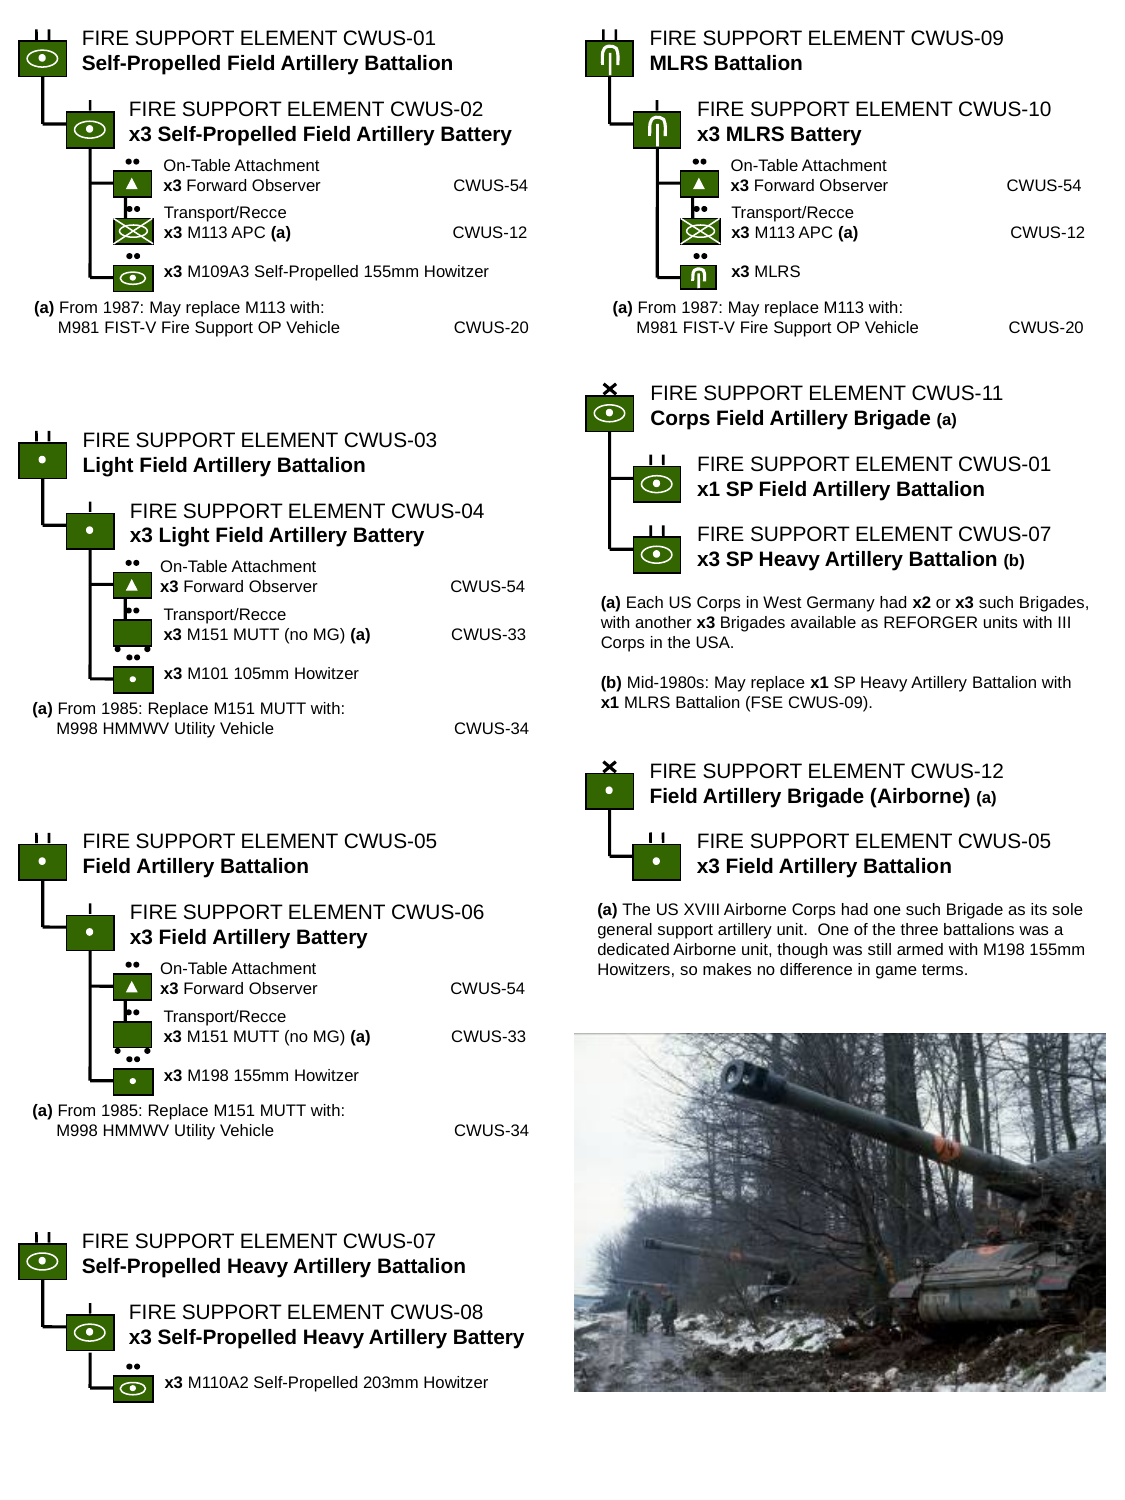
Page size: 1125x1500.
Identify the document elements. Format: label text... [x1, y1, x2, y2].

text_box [36, 430, 49, 442]
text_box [127, 253, 140, 259]
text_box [19, 289, 545, 344]
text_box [682, 820, 1067, 886]
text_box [694, 206, 707, 212]
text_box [126, 159, 139, 164]
text_box FIRE SUPPORT ELEMENT CWUS-03 Light Field Artillery Battalion [67, 418, 452, 484]
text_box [113, 265, 153, 292]
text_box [635, 372, 1019, 437]
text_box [633, 844, 681, 880]
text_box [650, 832, 663, 843]
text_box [586, 383, 681, 573]
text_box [17, 820, 545, 1148]
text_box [42, 479, 114, 549]
text_box FIRE SUPPORT ELEMENT CWUS-01 Self-Propelled Field Artillery Battalion [67, 17, 469, 83]
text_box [127, 206, 140, 212]
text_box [127, 1364, 140, 1369]
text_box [18, 1220, 540, 1357]
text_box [66, 112, 114, 148]
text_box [127, 655, 140, 660]
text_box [113, 218, 154, 245]
text_box FIRE SUPPORT ELEMENT CWUS-02 x3 Self-Propelled Field Artillery Battery [114, 88, 527, 154]
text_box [650, 454, 664, 465]
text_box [17, 489, 545, 746]
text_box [586, 584, 1106, 720]
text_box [126, 560, 139, 566]
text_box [694, 253, 707, 259]
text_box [585, 749, 1019, 857]
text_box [603, 29, 616, 40]
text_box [18, 442, 67, 479]
text_box Transport/Recce x3 M113 APC (a) CWUS-12 [149, 203, 543, 250]
text_box Transport/Recce x3 M151 MUTT (no MG) (a) CWUS-33 [148, 596, 542, 651]
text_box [682, 442, 1067, 508]
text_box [113, 171, 152, 197]
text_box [18, 41, 67, 77]
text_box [586, 17, 1103, 344]
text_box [113, 620, 152, 652]
text_box x3 M109A3 Self-Propelled 155mm Howitzer [149, 253, 505, 289]
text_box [682, 513, 1067, 579]
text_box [582, 891, 1106, 987]
picture [574, 1033, 1106, 1392]
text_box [127, 1056, 140, 1062]
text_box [36, 29, 49, 40]
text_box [650, 525, 664, 536]
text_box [693, 159, 706, 164]
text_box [126, 608, 139, 613]
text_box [90, 1352, 504, 1402]
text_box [126, 962, 139, 967]
text_box On-Table Attachment x3 Forward Observer CWUS-54 [148, 147, 544, 203]
